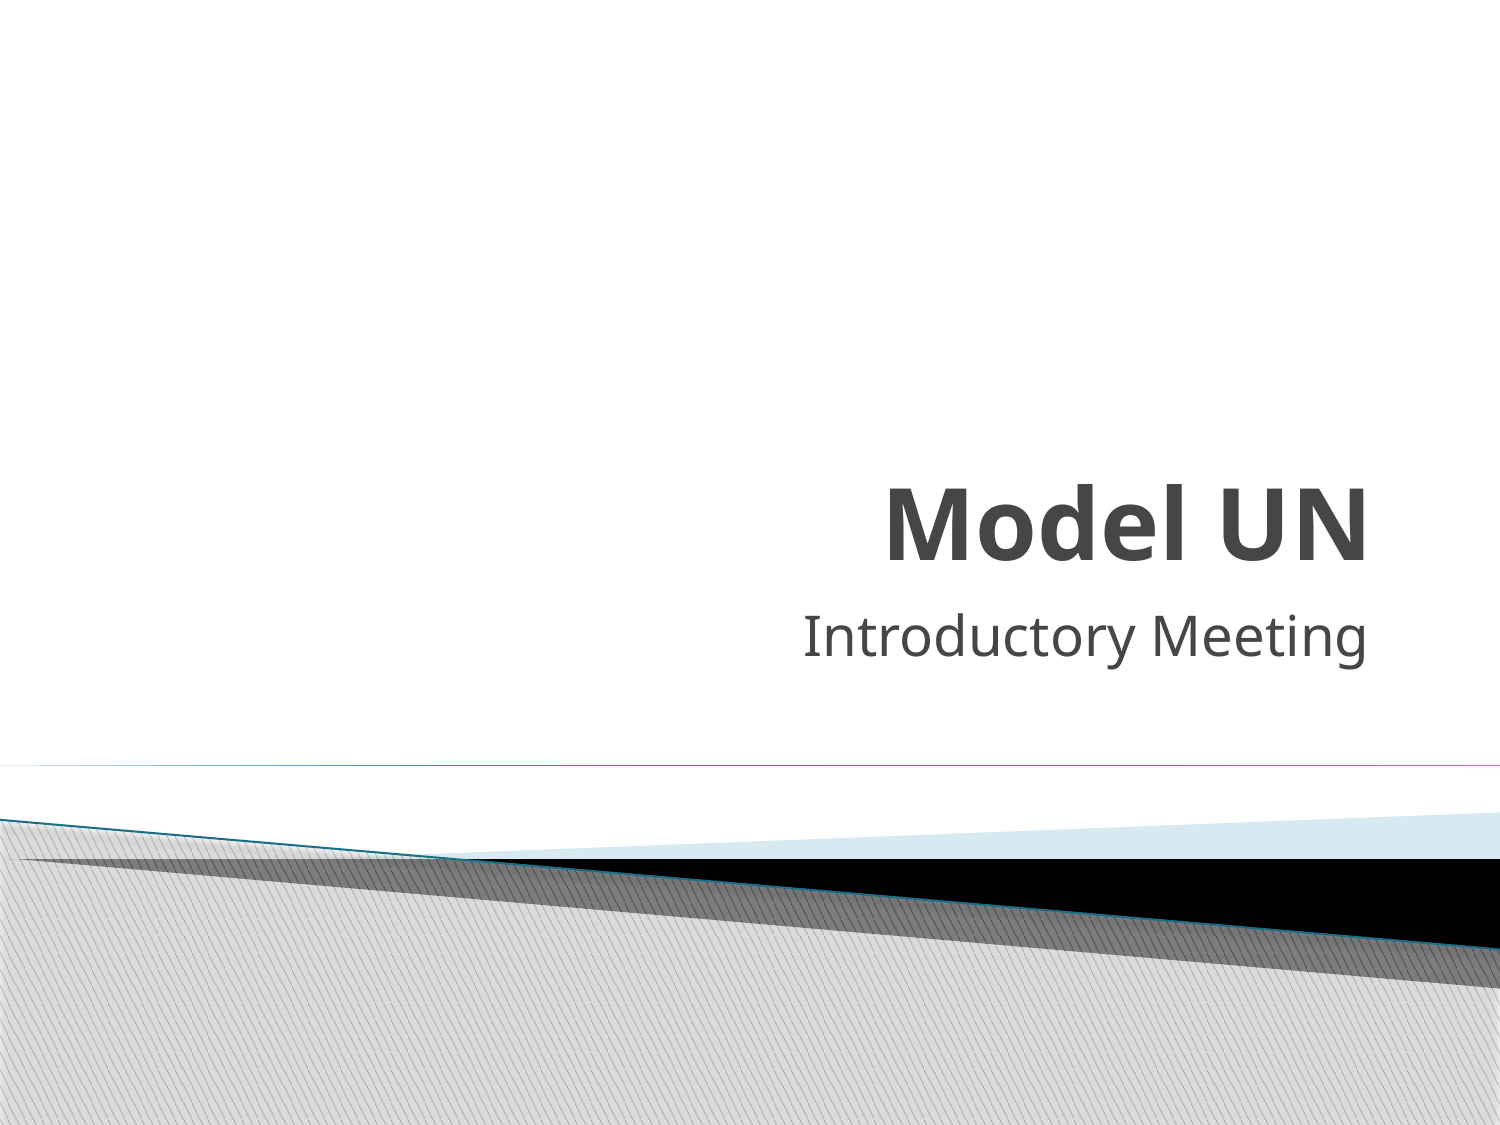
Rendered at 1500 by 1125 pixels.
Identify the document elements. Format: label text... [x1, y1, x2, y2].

picture [5, 859, 1500, 989]
subtitle Introductory Meeting [112, 592, 1388, 790]
title Model UN [112, 287, 1388, 588]
